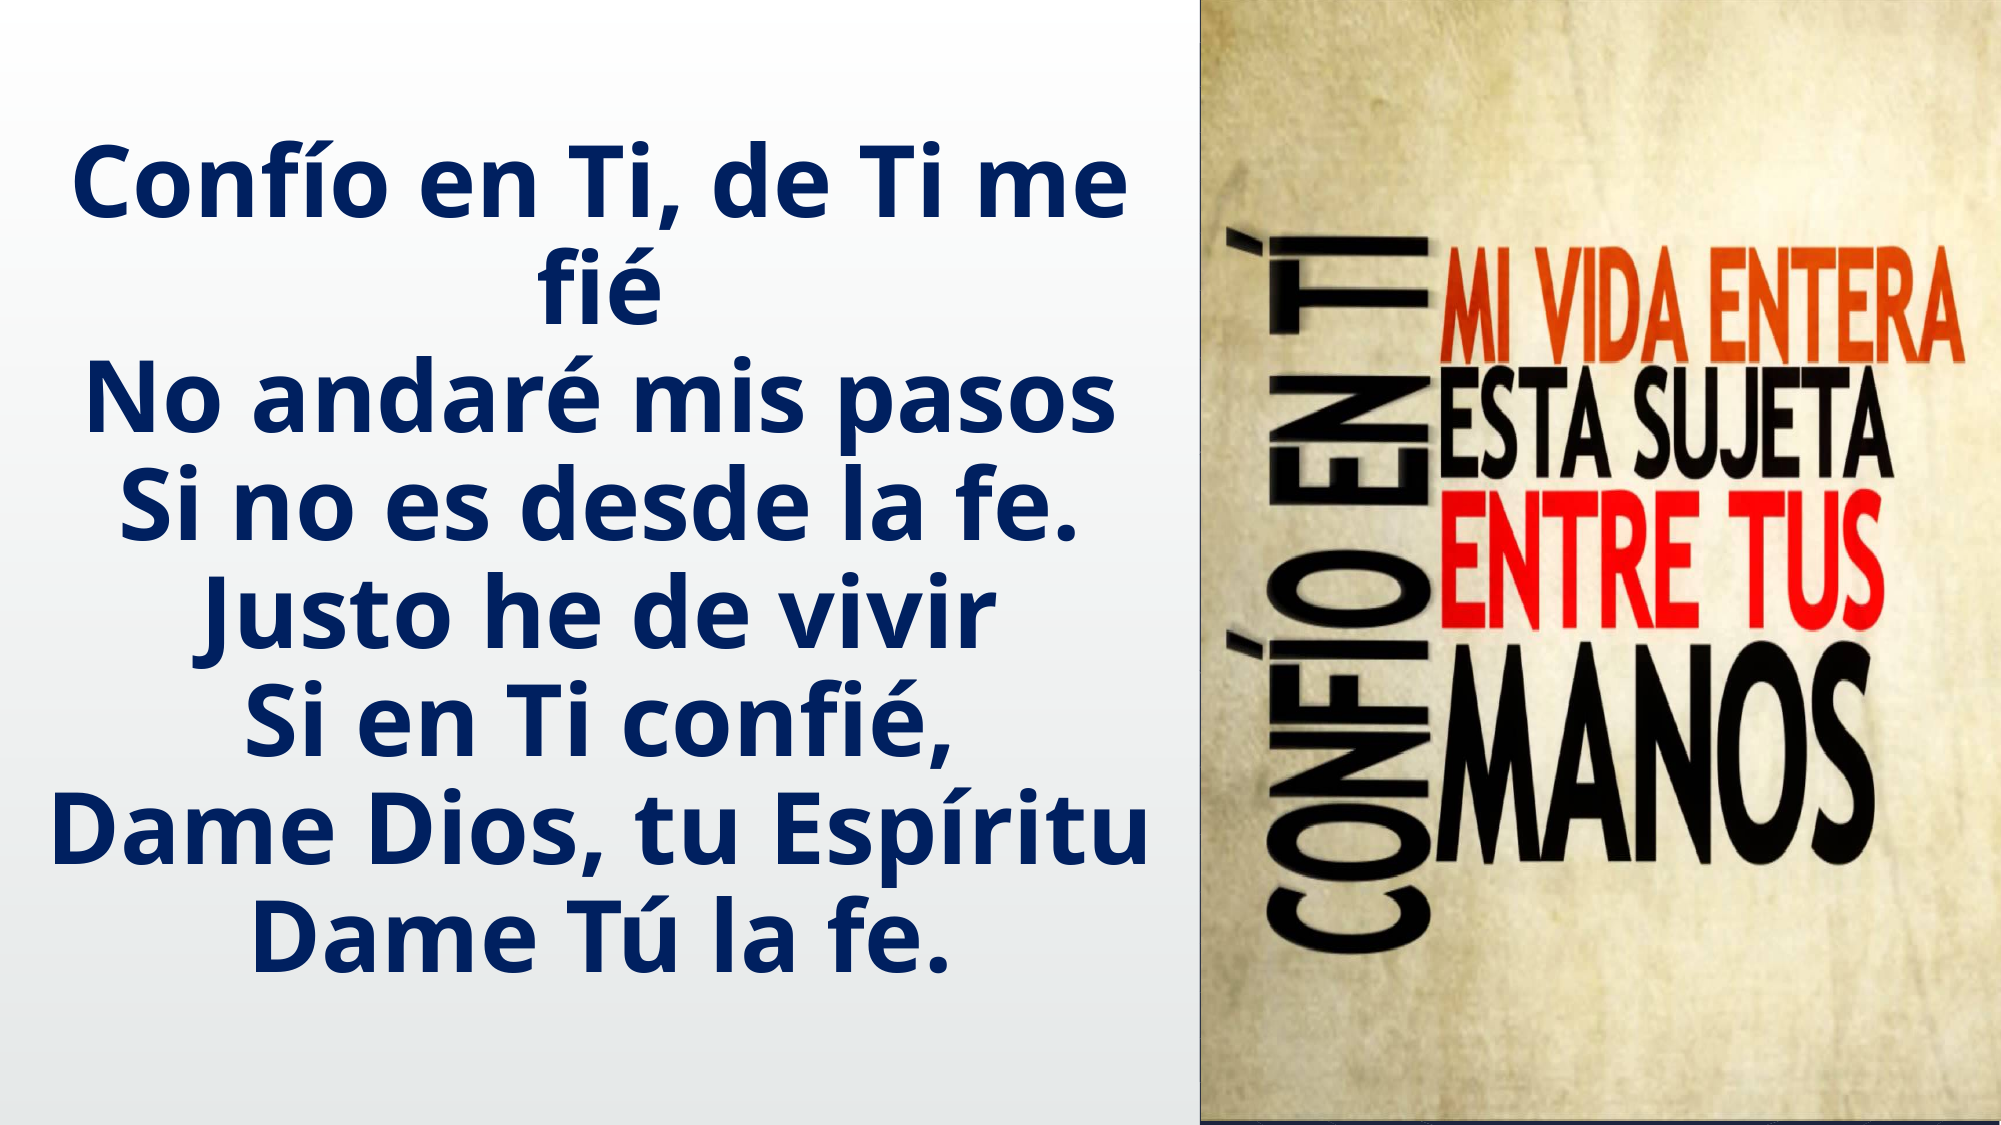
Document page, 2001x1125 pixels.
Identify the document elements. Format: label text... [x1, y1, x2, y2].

picture [1200, 0, 2001, 1125]
title Confío en Ti, de Ti me fié No andaré mis pasos Si no es desde la fe. Justo he de vivir Si en Ti confié, Dame Dios, tu Espíritu Dame Tú la fe. [0, 0, 1200, 1125]
